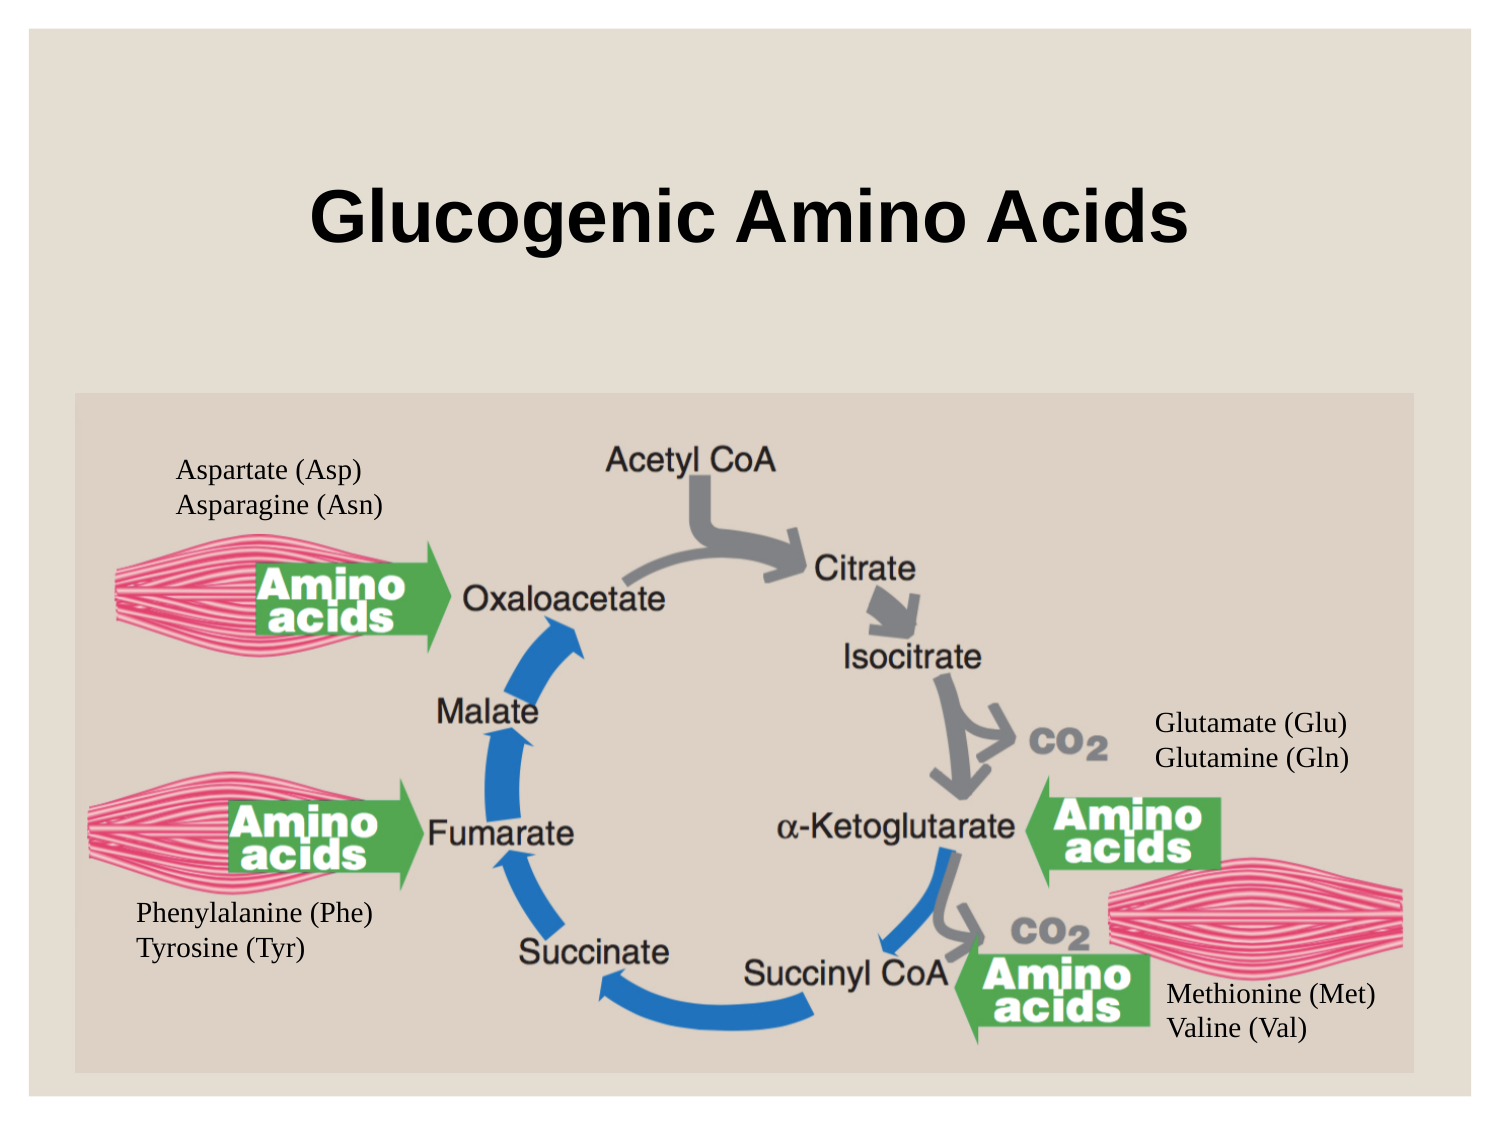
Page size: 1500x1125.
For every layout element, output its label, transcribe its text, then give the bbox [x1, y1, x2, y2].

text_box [74, 393, 1414, 1073]
title Glucogenic Amino Acids [0, 112, 1500, 325]
